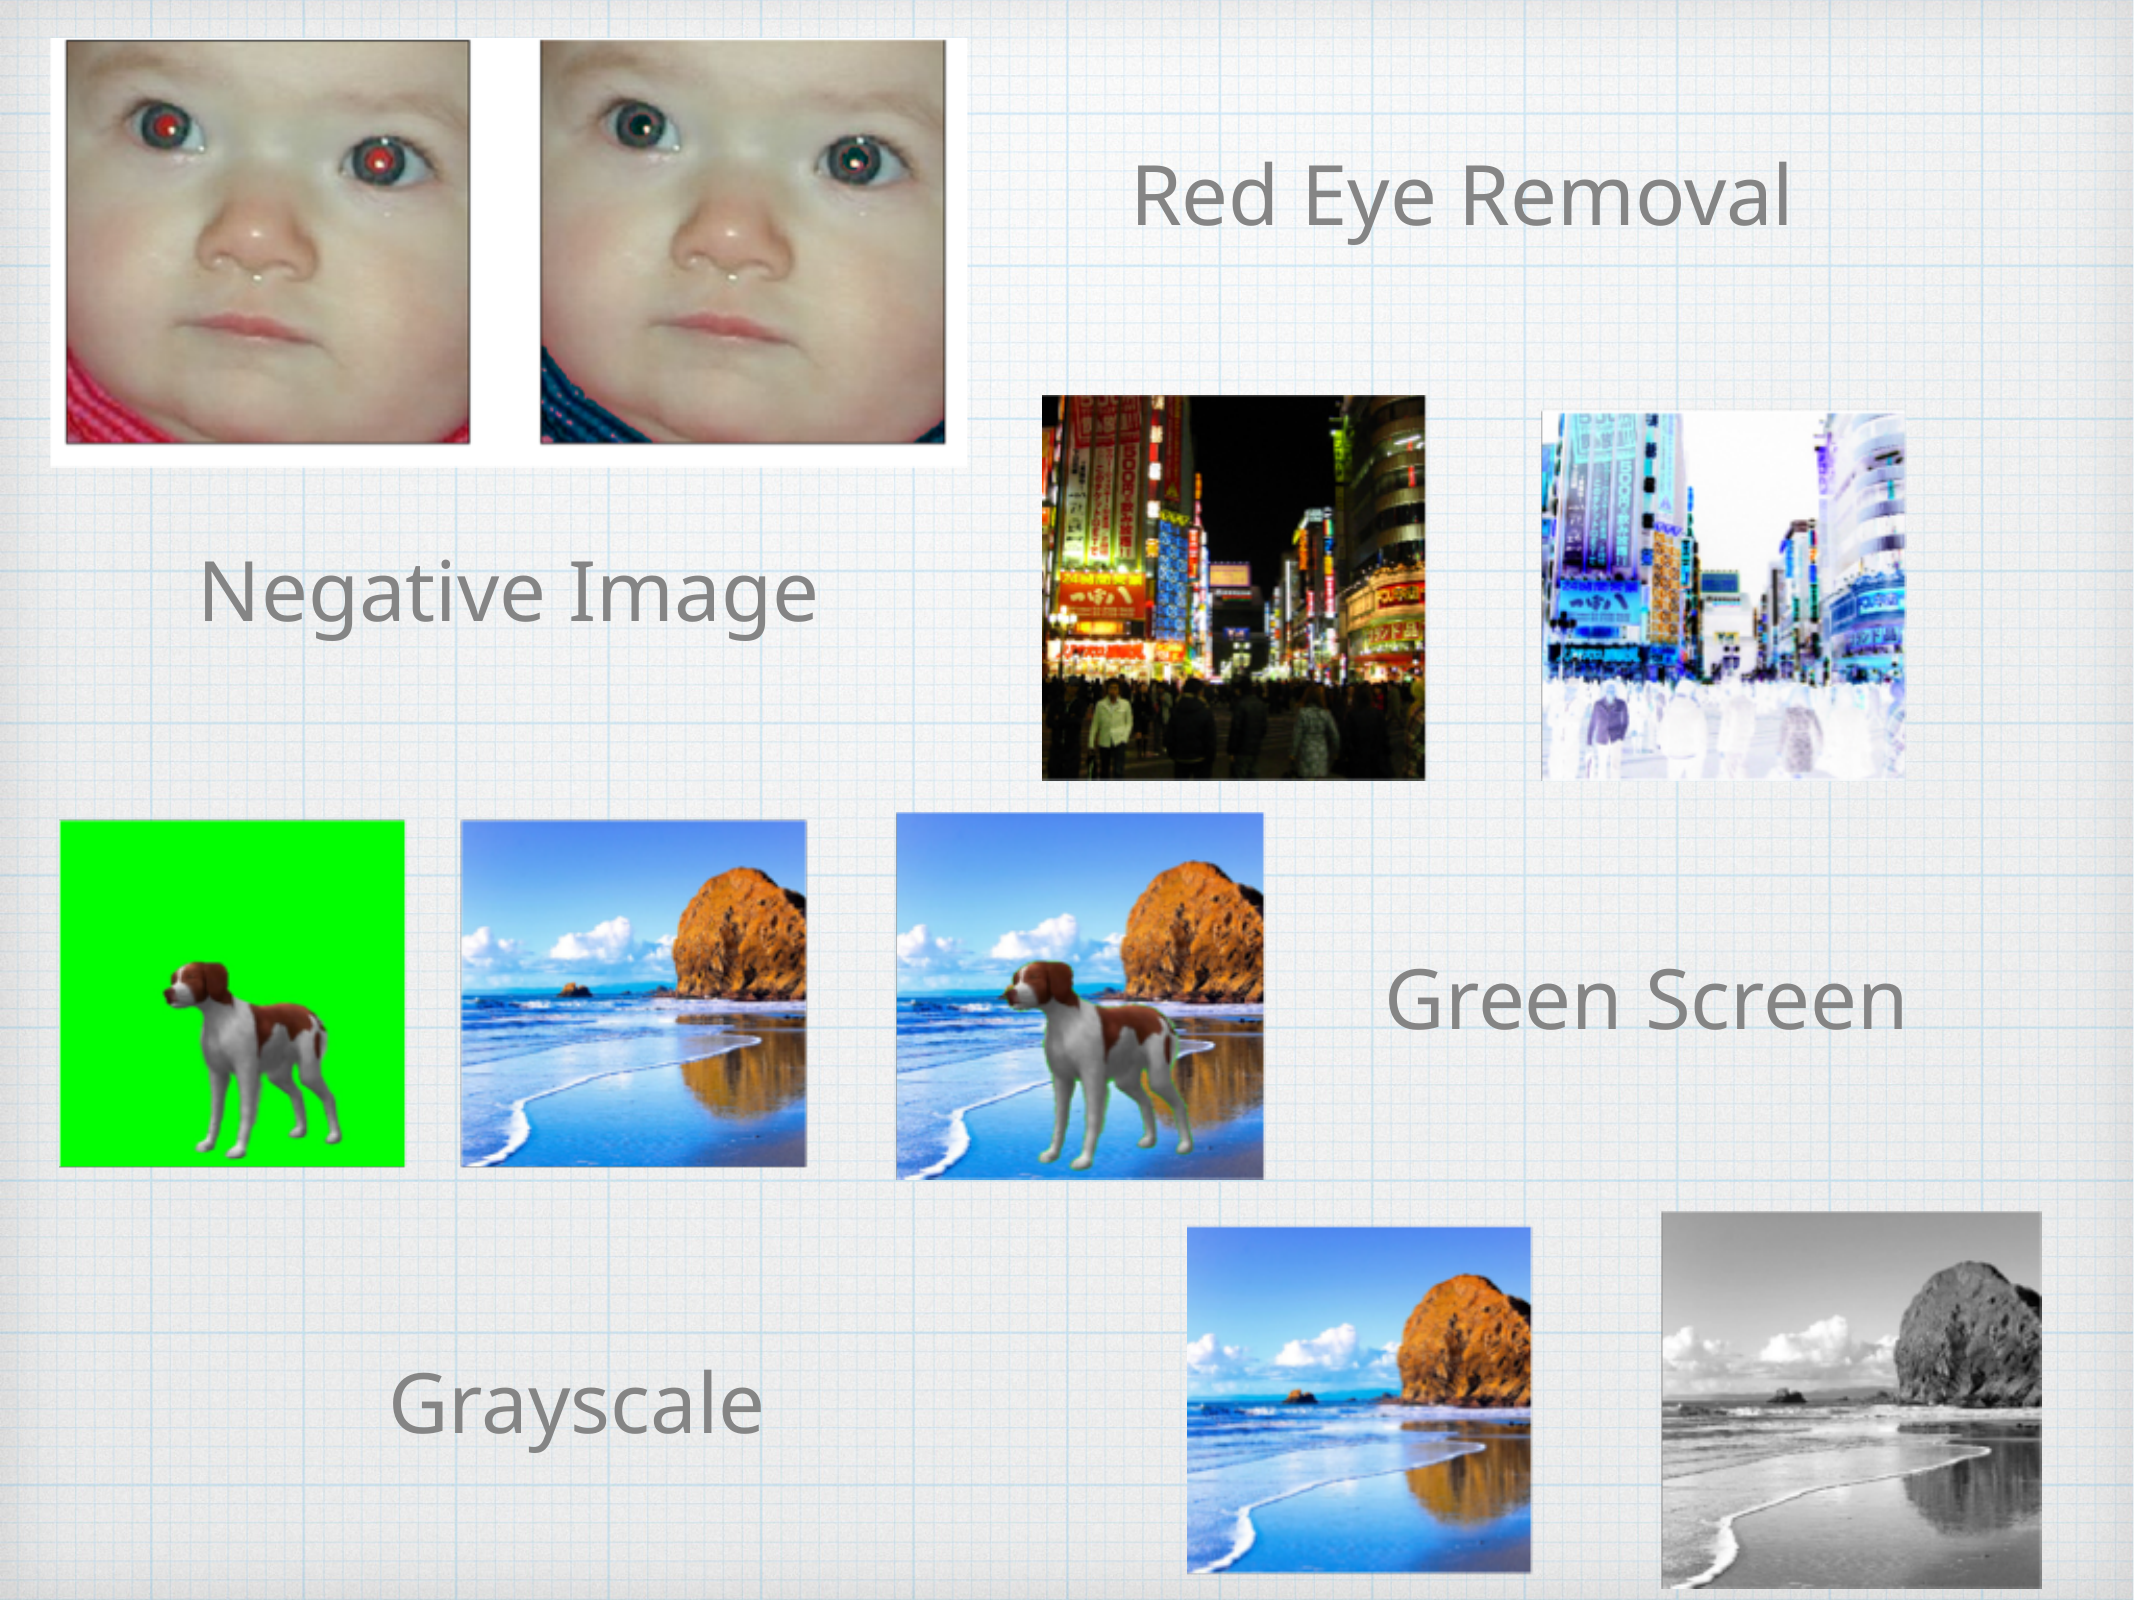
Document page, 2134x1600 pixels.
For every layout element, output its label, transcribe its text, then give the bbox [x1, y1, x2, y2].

text_box Grayscale [379, 1341, 775, 1458]
text_box Red Eye Removal [1121, 133, 1804, 251]
text_box Negative Image [189, 529, 828, 647]
picture [0, 0, 2134, 1600]
text_box Green Screen [1376, 937, 1918, 1055]
